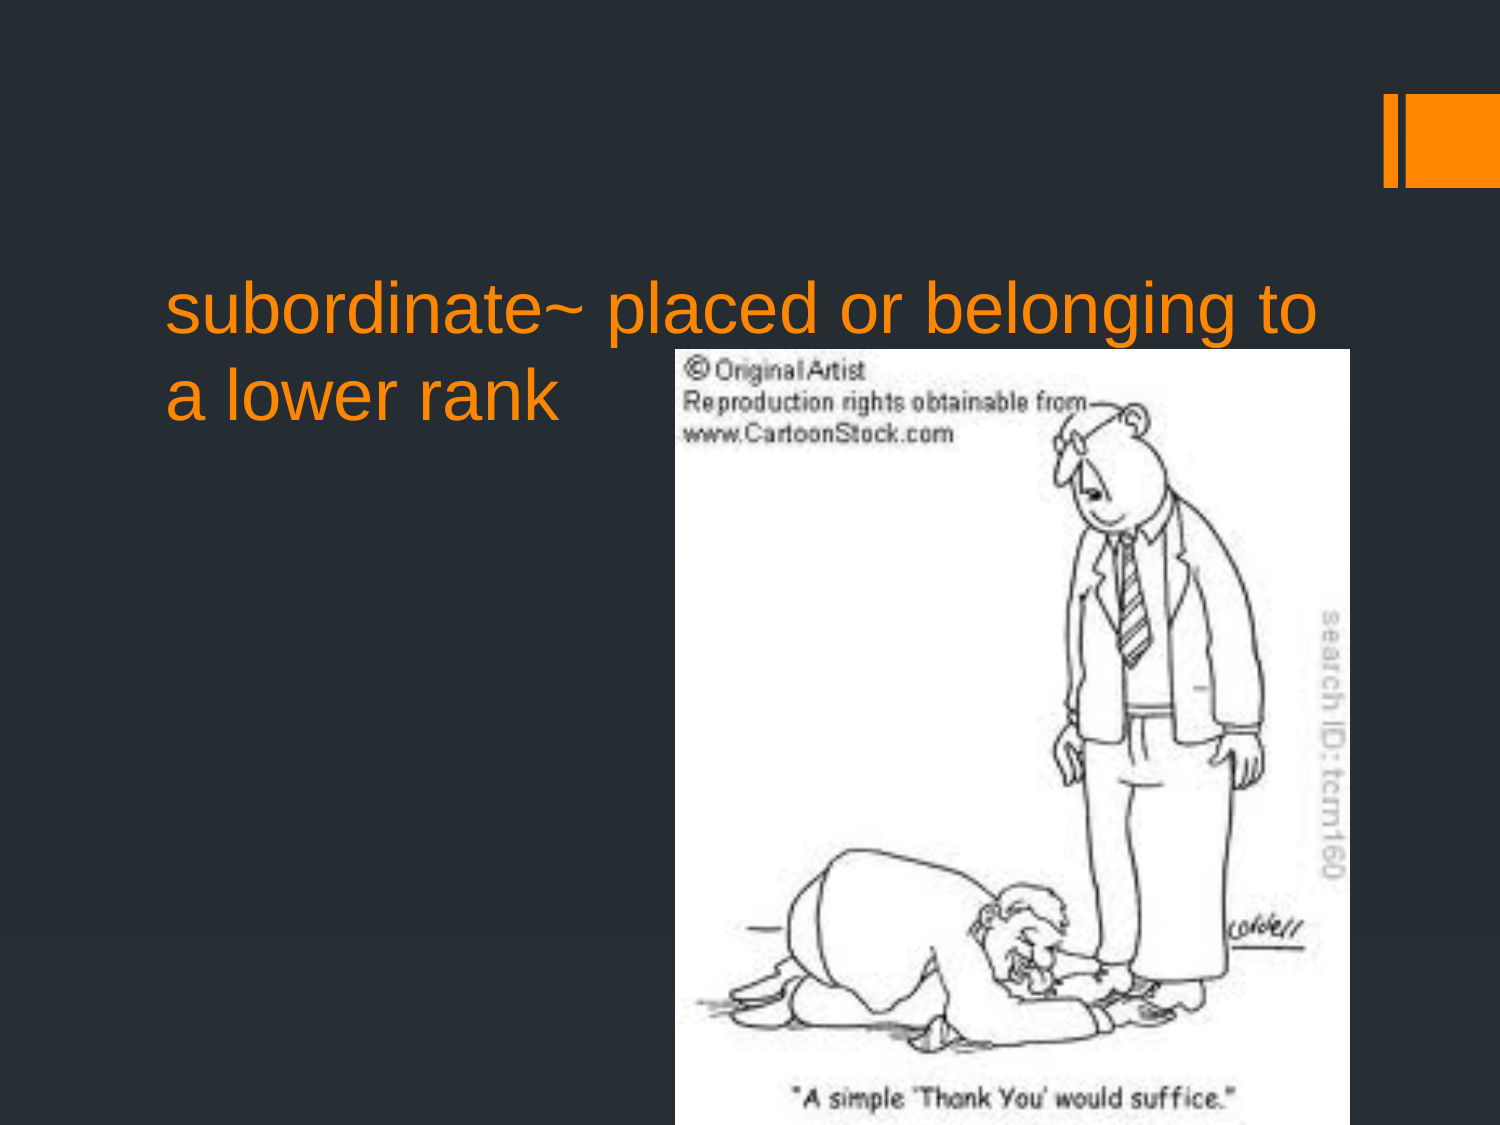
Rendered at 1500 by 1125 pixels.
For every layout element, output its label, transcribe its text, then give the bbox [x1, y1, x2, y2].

title subordinate~ placed or belonging to a lower rank [150, 253, 1350, 443]
picture [674, 349, 1351, 1125]
